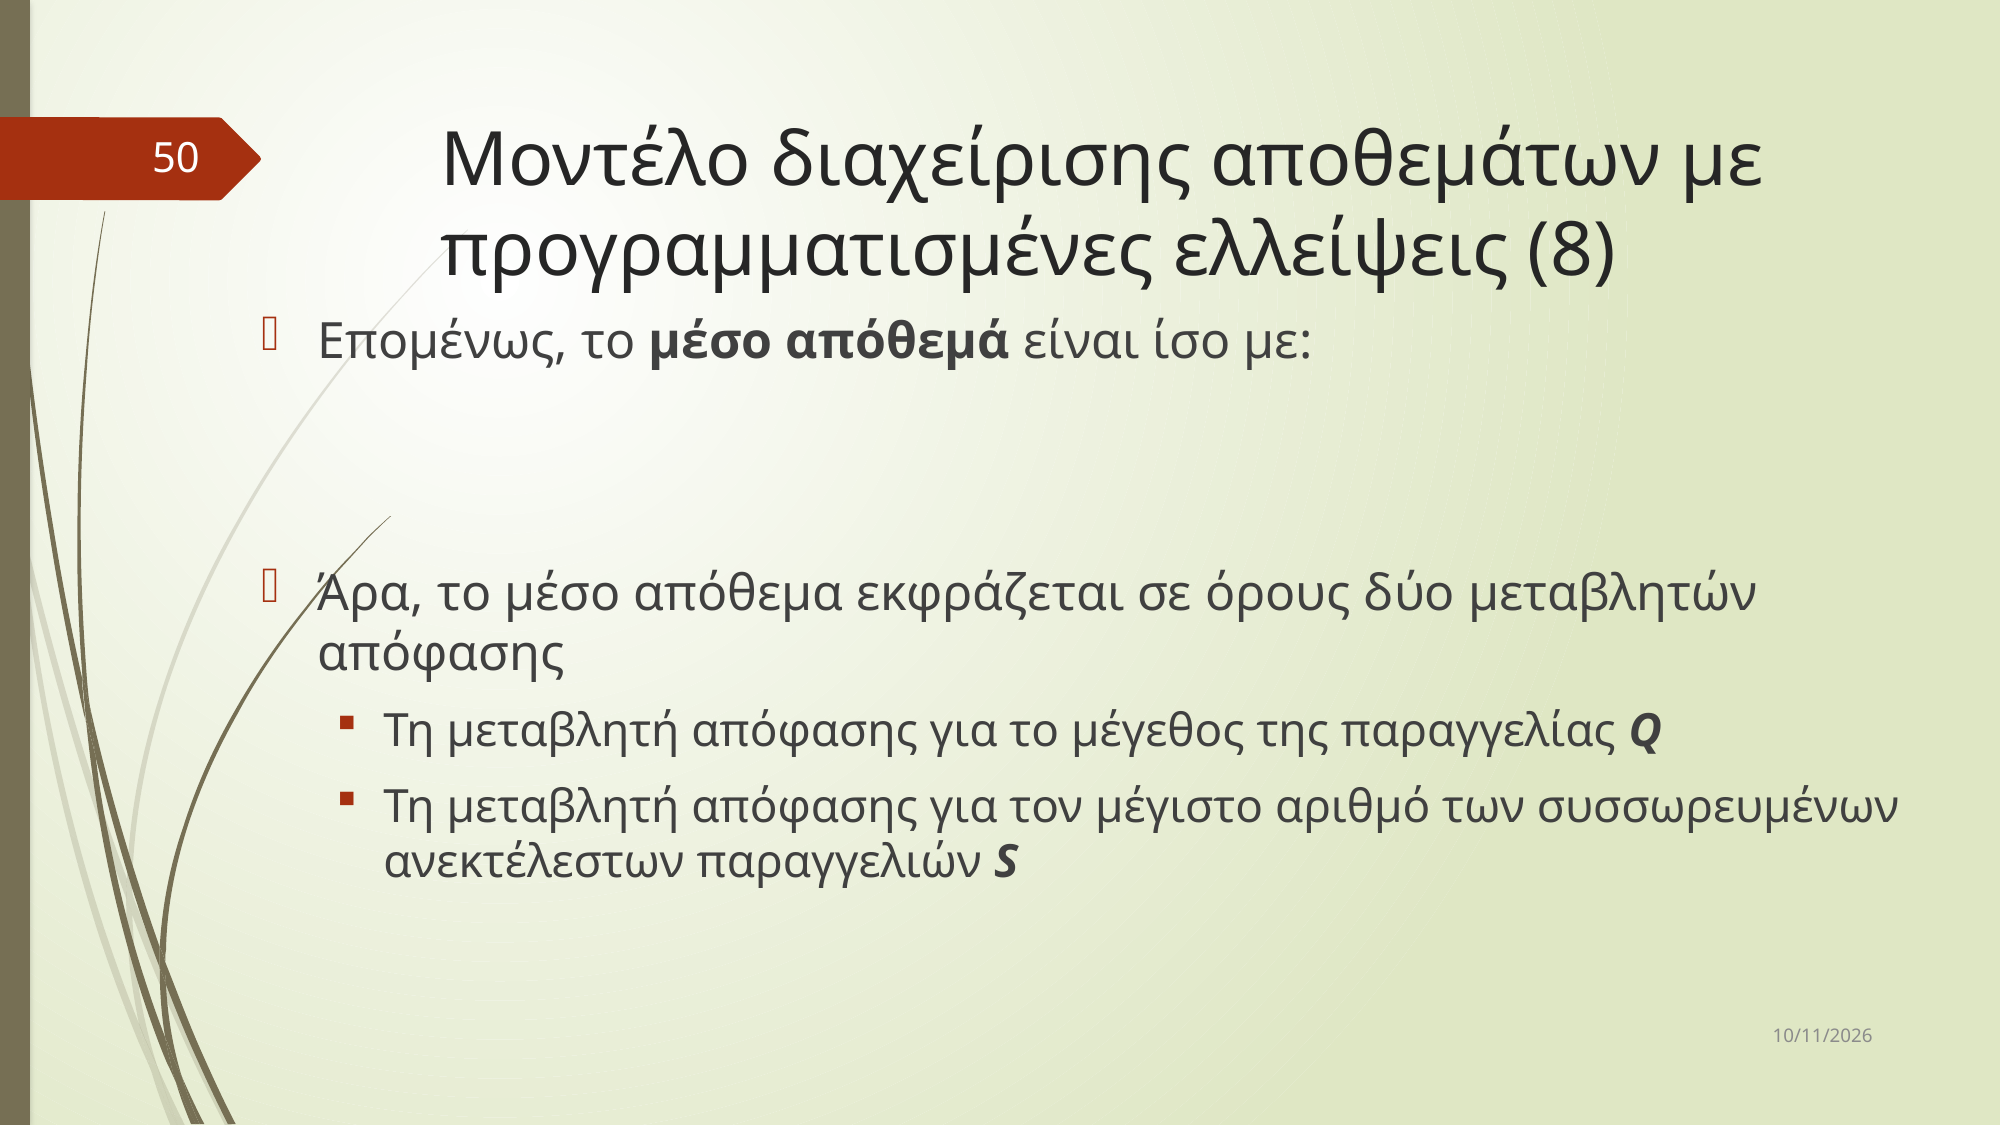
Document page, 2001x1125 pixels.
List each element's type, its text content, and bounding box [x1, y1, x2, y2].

slide_number 50 [87, 129, 216, 190]
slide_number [1699, 1005, 1888, 1067]
title Μοντέλο διαχείρισης αποθεμάτων με προγραμματισμένες ελλείψεις (8) [425, 102, 1888, 313]
